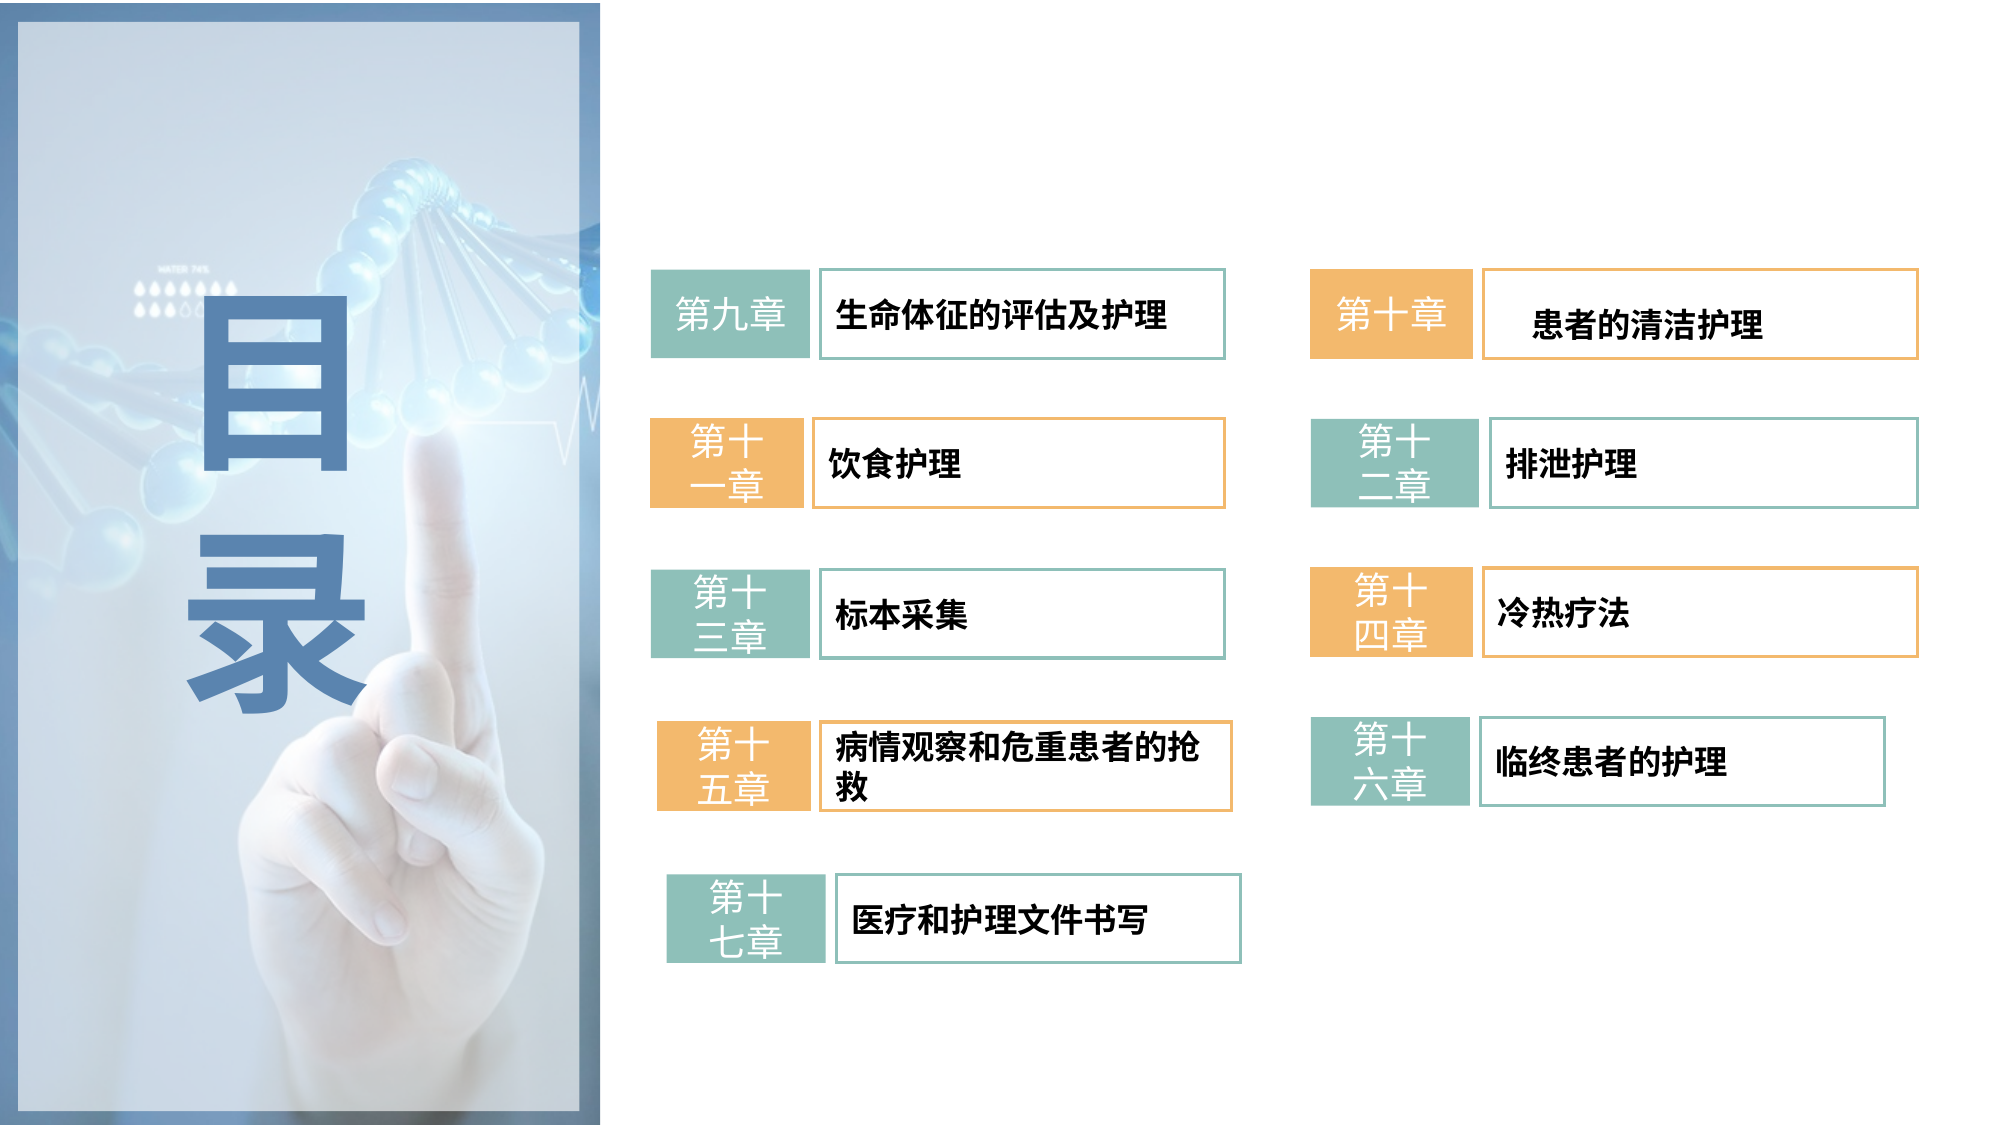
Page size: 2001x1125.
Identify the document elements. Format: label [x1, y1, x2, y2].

text_box [1310, 717, 1885, 806]
text_box [650, 569, 1225, 659]
text_box [666, 874, 1241, 963]
text_box [1310, 269, 1918, 359]
text_box [650, 269, 1225, 359]
text_box [657, 721, 1232, 811]
text_box [650, 418, 1225, 508]
text_box [1310, 568, 1918, 657]
picture [0, 3, 601, 1125]
text_box [1310, 418, 1918, 508]
